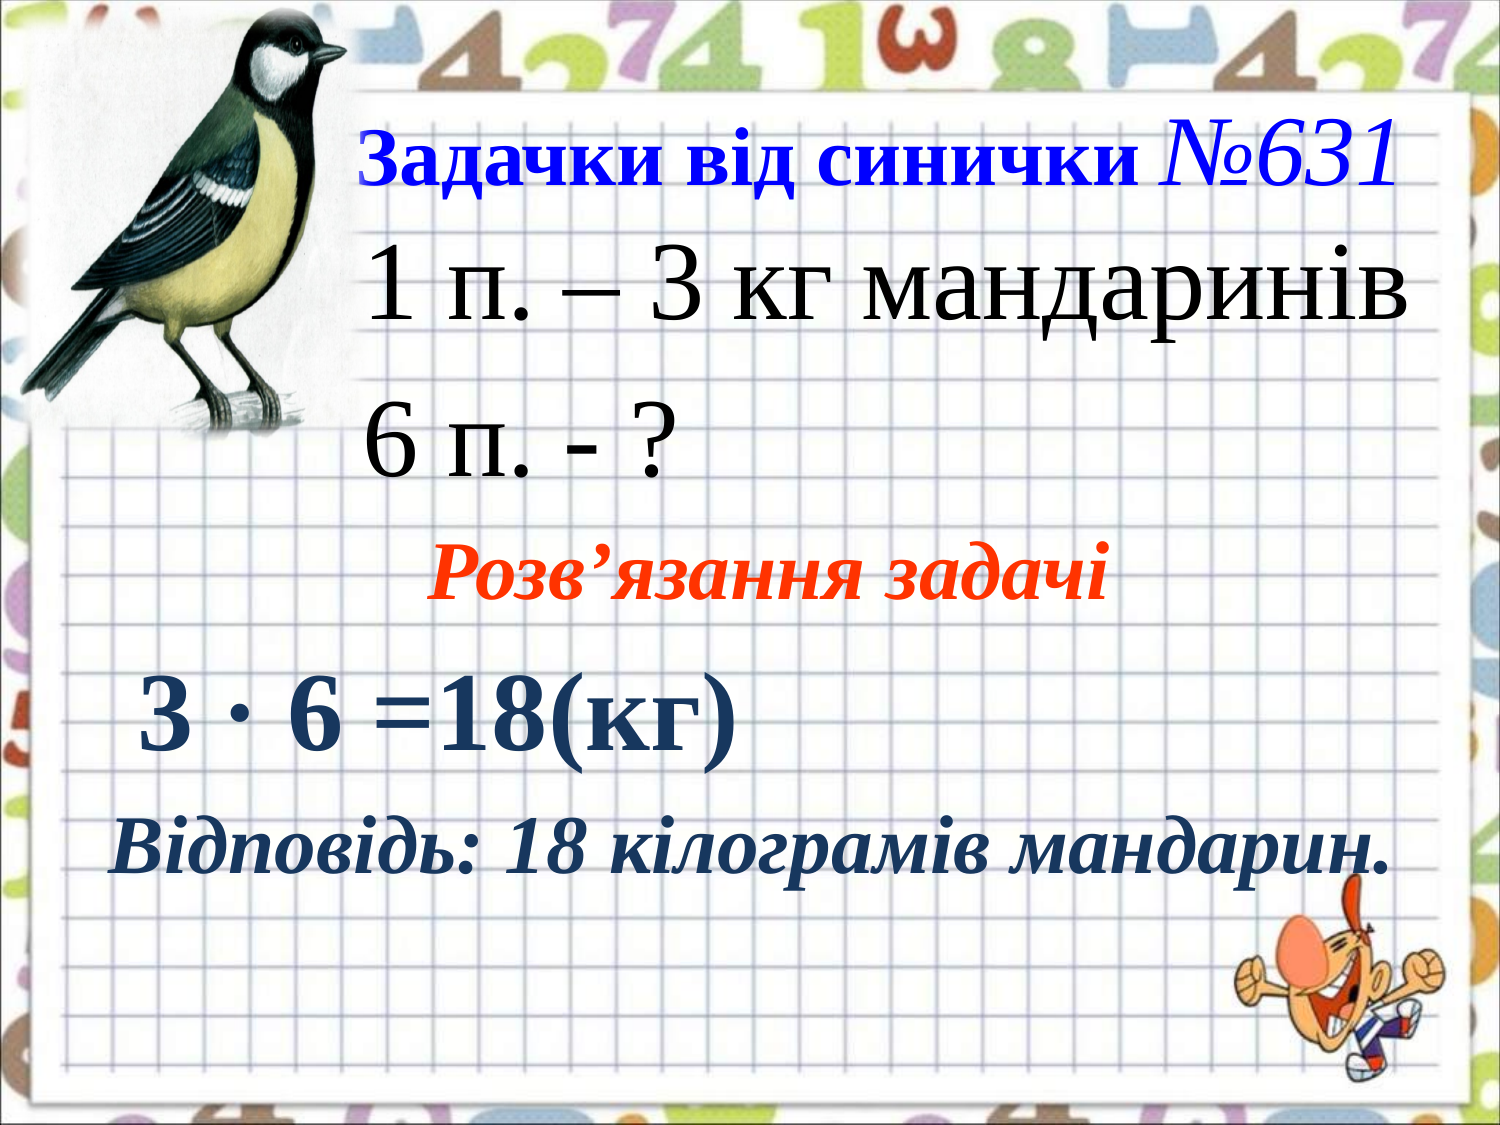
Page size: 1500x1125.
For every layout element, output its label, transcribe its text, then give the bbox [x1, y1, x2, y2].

list 1 п. – 3 кг мандаринів 6 п. - ? Розв’язання задачі 3 · 6 =18(кг) Відповідь: 18 кілограмів мандарин. [93, 198, 1444, 903]
text_box [1078, 93, 1442, 198]
picture [0, 0, 1500, 1125]
title Задачки від синички №631 [379, 128, 1078, 198]
text_box [1230, 855, 1453, 1078]
